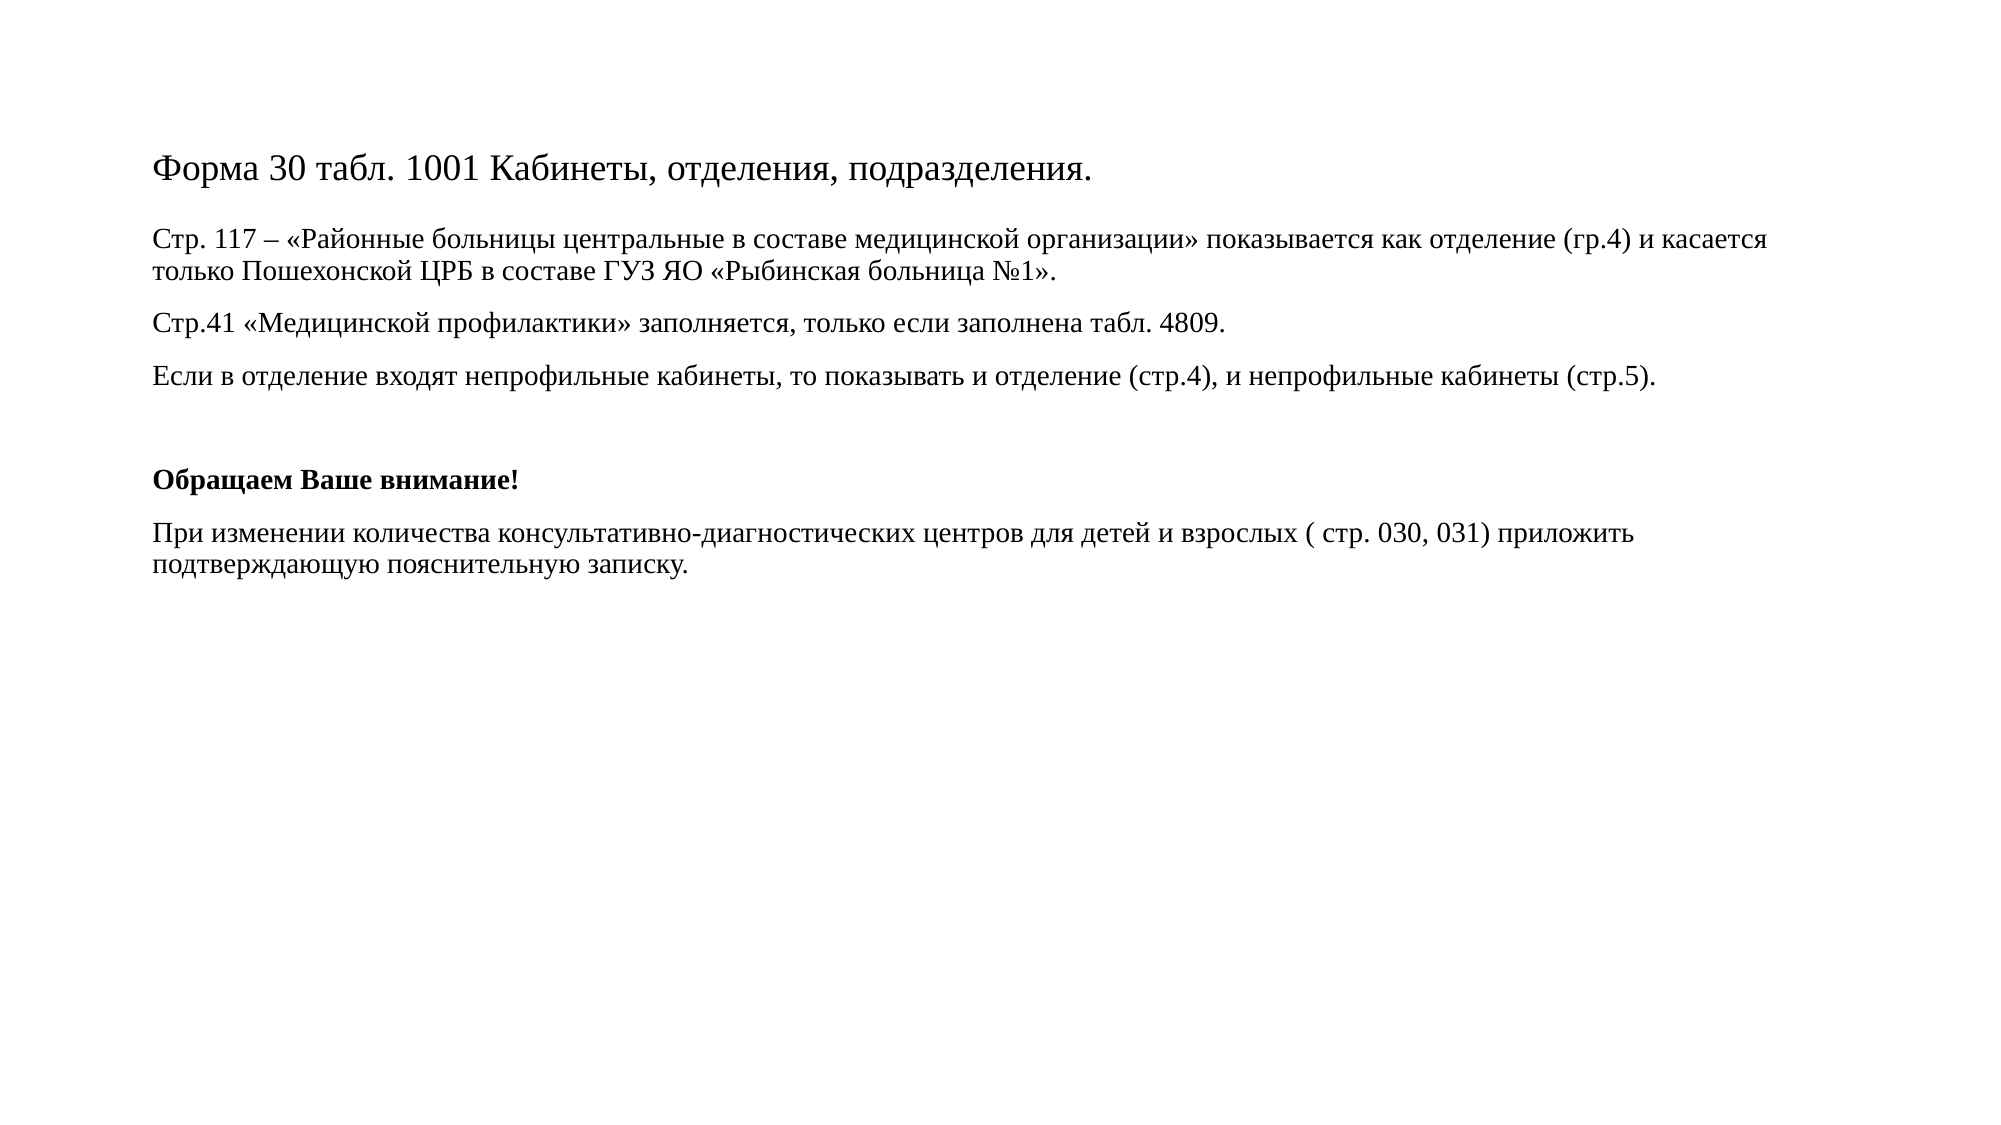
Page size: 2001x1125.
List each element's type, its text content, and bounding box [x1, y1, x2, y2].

title Форма 30 табл. 1001 Кабинеты, отделения, подразделения. [137, 59, 1863, 216]
list Стр. 117 – «Районные больницы центральные в составе медицинской организации» показывается как отделение (гр.4) и касается только Пошехонской ЦРБ в составе ГУЗ ЯО «Рыбинская больница №1». Стр.41 «Медицинской профилактики» заполняется, только если заполнена табл. 4809. Если в отделение входят непрофильные кабинеты, то показывать и отделение (стр.4), и непрофильные кабинеты (стр.5). Обращаем Ваше внимание! При изменении количества консультативно-диагностических центров для детей и взрослых ( стр. 030, 031) приложить подтверждающую пояснительную записку. [137, 216, 1863, 1014]
